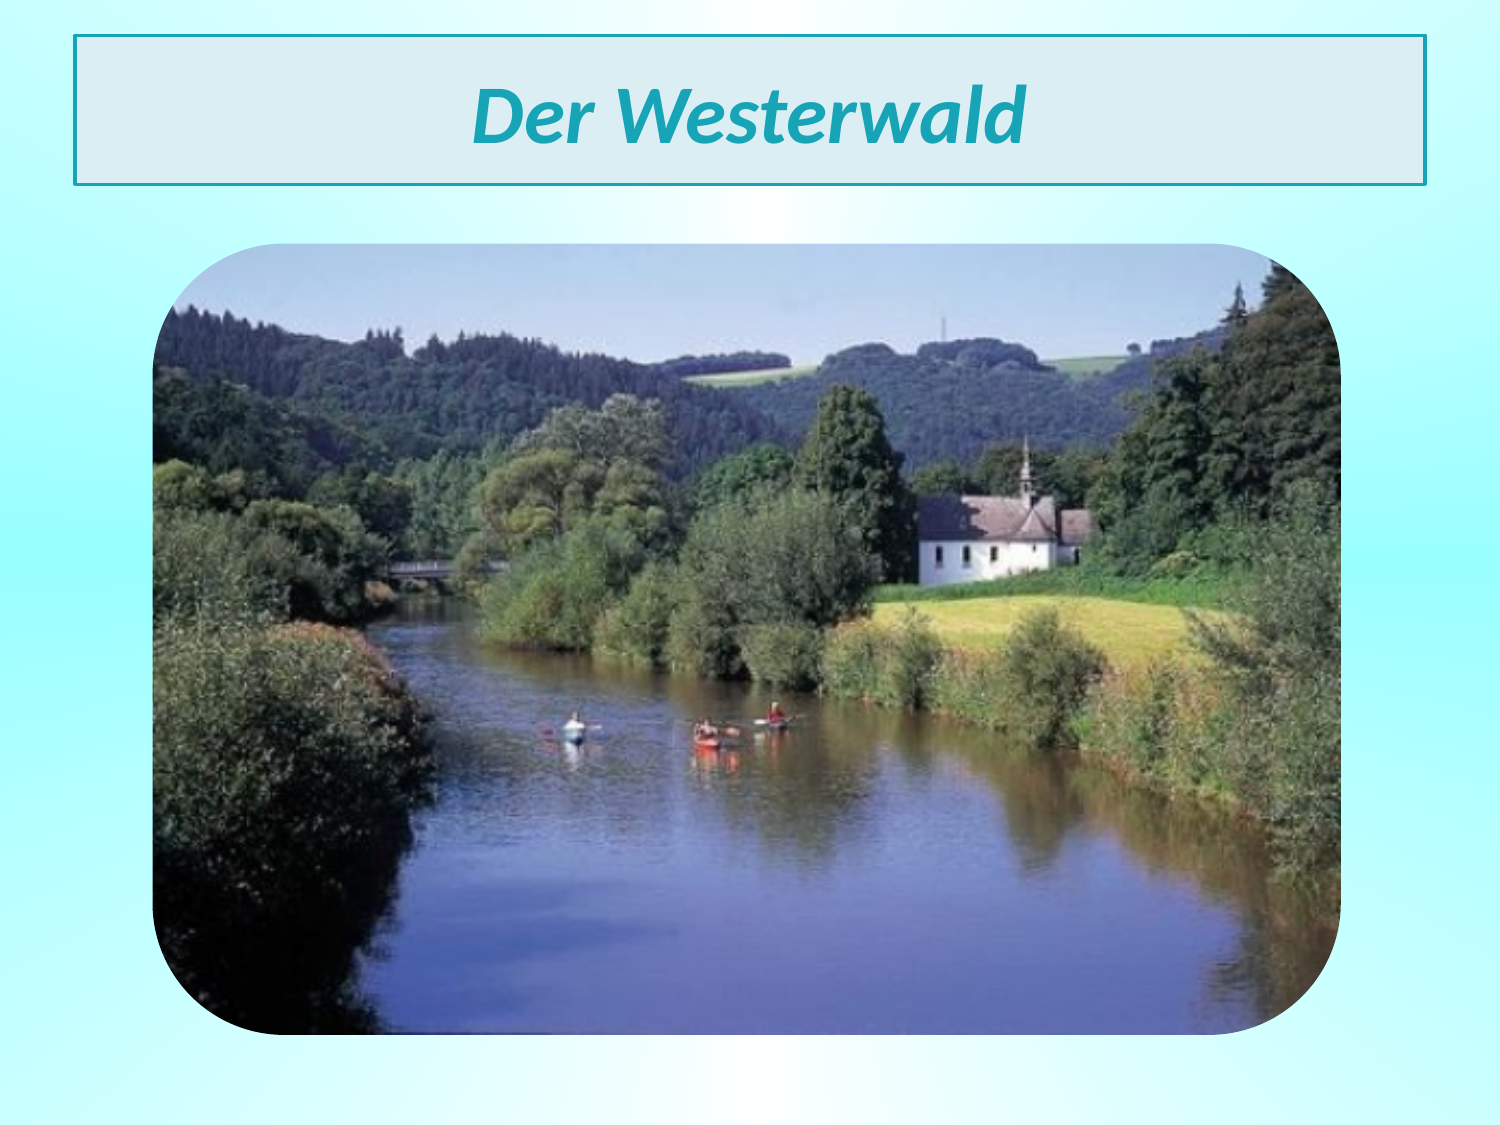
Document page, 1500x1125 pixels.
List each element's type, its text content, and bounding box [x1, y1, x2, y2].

title Der Westerwald [75, 35, 1425, 185]
picture [0, 0, 1500, 1125]
